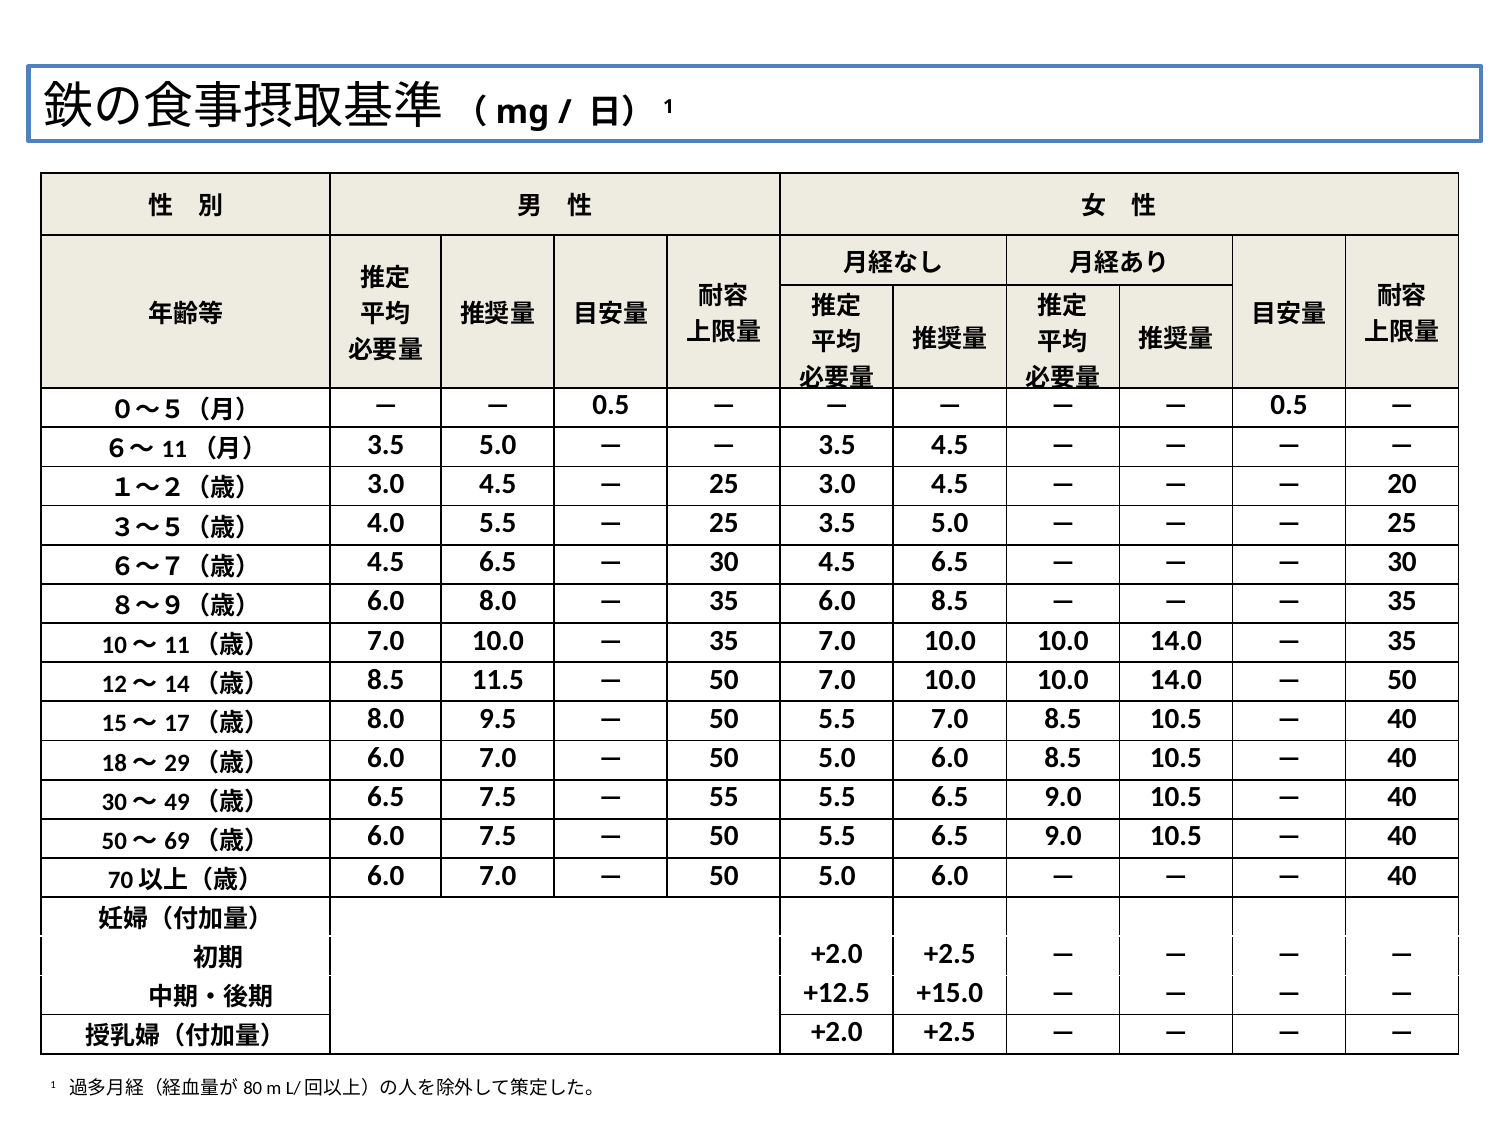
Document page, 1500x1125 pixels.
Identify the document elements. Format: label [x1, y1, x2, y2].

table_cell [42, 506, 329, 544]
table_cell [781, 624, 892, 661]
table_cell [894, 859, 1006, 896]
table_cell [555, 585, 666, 622]
table_cell [1007, 236, 1232, 284]
table_cell [42, 663, 329, 700]
table_cell [1007, 898, 1119, 935]
table_cell [555, 546, 666, 583]
table_cell [894, 663, 1006, 700]
table_cell [1120, 898, 1232, 935]
table_cell [1007, 859, 1119, 896]
table_cell [1120, 546, 1232, 583]
table_cell [1346, 820, 1458, 857]
table_cell [442, 624, 553, 661]
table_cell [1233, 428, 1345, 466]
table_cell [555, 506, 666, 544]
table_cell [1120, 937, 1232, 975]
table_cell [894, 898, 1006, 935]
table_cell [555, 624, 666, 661]
table_cell [331, 546, 440, 583]
table_cell [1120, 1015, 1232, 1053]
table_cell [442, 467, 553, 505]
table_header [42, 174, 329, 234]
table_cell [1007, 389, 1119, 426]
table_cell [42, 741, 329, 779]
table_cell [1120, 467, 1232, 505]
table_cell [1007, 702, 1119, 740]
table_cell [331, 663, 440, 700]
table_cell [442, 663, 553, 700]
table_cell [442, 741, 553, 779]
table_cell [442, 859, 553, 896]
table_cell [41, 1055, 1459, 1099]
table_cell [1007, 546, 1119, 583]
table_cell [442, 389, 553, 426]
table_cell [1120, 389, 1232, 426]
table_cell [442, 506, 553, 544]
table_cell [331, 428, 440, 466]
table_header [331, 174, 779, 234]
table_cell [668, 781, 779, 818]
table_cell [1120, 741, 1232, 779]
table_header [781, 174, 1458, 234]
table_cell [442, 781, 553, 818]
table_cell [1233, 820, 1345, 857]
table_cell [668, 859, 779, 896]
table_cell [668, 585, 779, 622]
table_cell [1346, 389, 1458, 426]
table_cell [781, 937, 892, 975]
table_cell [42, 859, 329, 896]
table_cell [1233, 467, 1345, 505]
table_cell [781, 820, 892, 857]
table_cell [442, 585, 553, 622]
table_cell [42, 937, 329, 975]
table_cell [1007, 286, 1119, 387]
table_cell [42, 898, 329, 935]
table_cell [894, 467, 1006, 505]
table_cell [555, 236, 666, 387]
table_cell [894, 585, 1006, 622]
table_cell [1120, 428, 1232, 466]
table_cell [555, 741, 666, 779]
table_cell [555, 663, 666, 700]
table_cell [1007, 976, 1119, 1014]
table_cell [1007, 1015, 1119, 1053]
table_cell [668, 506, 779, 544]
table_cell [668, 546, 779, 583]
table_cell [781, 741, 892, 779]
table_cell [555, 859, 666, 896]
table_cell [668, 741, 779, 779]
table_cell [781, 585, 892, 622]
table_cell [555, 781, 666, 818]
table_cell [894, 741, 1006, 779]
table_cell [1346, 781, 1458, 818]
table_cell [1346, 741, 1458, 779]
table_cell [1233, 741, 1345, 779]
table_cell [331, 236, 440, 387]
table_cell [1007, 585, 1119, 622]
table_cell [1233, 389, 1345, 426]
table_cell [668, 702, 779, 740]
table_cell [894, 781, 1006, 818]
table_cell [42, 467, 329, 505]
table_cell [1007, 781, 1119, 818]
table_cell [331, 585, 440, 622]
table_cell [781, 286, 892, 387]
table_cell [1007, 506, 1119, 544]
table_cell [1120, 624, 1232, 661]
table_cell [781, 663, 892, 700]
table_cell [1346, 546, 1458, 583]
table_cell [781, 546, 892, 583]
table_cell [1120, 976, 1232, 1014]
table_cell [42, 781, 329, 818]
table_cell [668, 663, 779, 700]
table_cell [1120, 585, 1232, 622]
table_cell [42, 236, 329, 387]
table_cell [442, 546, 553, 583]
table_cell [1346, 236, 1458, 387]
table_cell [894, 976, 1006, 1014]
table_cell [1233, 937, 1345, 975]
table_cell [1007, 820, 1119, 857]
table_cell [1346, 663, 1458, 700]
table_cell [42, 702, 329, 740]
table_cell [1346, 976, 1458, 1014]
text_box [26, 64, 1483, 143]
table_cell [42, 389, 329, 426]
table_cell [1346, 585, 1458, 622]
table_cell [1346, 702, 1458, 740]
table_cell [781, 428, 892, 466]
table_cell [442, 428, 553, 466]
table_cell [331, 781, 440, 818]
table_cell [1233, 898, 1345, 935]
table_cell [894, 624, 1006, 661]
table_cell [894, 546, 1006, 583]
table_cell [331, 624, 440, 661]
table_cell [331, 467, 440, 505]
table_cell [1346, 506, 1458, 544]
table_cell [555, 702, 666, 740]
table_cell [1346, 624, 1458, 661]
table_cell [1346, 859, 1458, 896]
table_cell [781, 781, 892, 818]
table_cell [1233, 1015, 1345, 1053]
table_cell [555, 389, 666, 426]
table_cell [1007, 937, 1119, 975]
table_cell [1007, 624, 1119, 661]
table_cell [42, 624, 329, 661]
table_cell [1233, 506, 1345, 544]
table_cell [668, 467, 779, 505]
table_cell [781, 506, 892, 544]
table_cell [1120, 663, 1232, 700]
table_cell [331, 741, 440, 779]
table_cell [1007, 467, 1119, 505]
table_cell [1233, 236, 1345, 387]
table_cell [781, 859, 892, 896]
table_cell [1233, 663, 1345, 700]
table_cell [1346, 428, 1458, 466]
table_cell [894, 937, 1006, 975]
table_cell [1346, 1015, 1458, 1053]
table_cell [1120, 702, 1232, 740]
table_cell [781, 236, 1006, 284]
table_cell [42, 1015, 329, 1053]
table_cell [781, 1015, 892, 1053]
table_cell [894, 389, 1006, 426]
table_cell [1120, 506, 1232, 544]
table_cell [668, 236, 779, 387]
table_cell [331, 898, 779, 1053]
table_cell [894, 506, 1006, 544]
table_cell [555, 820, 666, 857]
table_cell [668, 624, 779, 661]
table_cell [1120, 859, 1232, 896]
table_cell [1233, 976, 1345, 1014]
table_cell [894, 428, 1006, 466]
table_cell [555, 467, 666, 505]
table_cell [1233, 546, 1345, 583]
table_cell [42, 820, 329, 857]
table_cell [1346, 937, 1458, 975]
table_cell [1233, 624, 1345, 661]
table_cell [781, 389, 892, 426]
table_cell [42, 976, 329, 1014]
table_cell [42, 428, 329, 466]
table_cell [894, 286, 1006, 387]
table_cell [1007, 663, 1119, 700]
table_cell [42, 585, 329, 622]
table_cell [781, 898, 892, 935]
table_cell [331, 389, 440, 426]
table_cell [781, 467, 892, 505]
table_cell [331, 859, 440, 896]
table_cell [894, 1015, 1006, 1053]
table_cell [331, 702, 440, 740]
table_cell [894, 820, 1006, 857]
table_cell [781, 976, 892, 1014]
table_cell [1120, 820, 1232, 857]
table_cell [1007, 428, 1119, 466]
table_cell [781, 702, 892, 740]
table_cell [668, 389, 779, 426]
table_cell [42, 546, 329, 583]
table_cell [1233, 702, 1345, 740]
table_cell [1346, 898, 1458, 935]
table_cell [1346, 467, 1458, 505]
table_cell [1120, 781, 1232, 818]
table_cell [1233, 585, 1345, 622]
table_cell [1120, 286, 1232, 387]
table_cell [668, 820, 779, 857]
table_cell [442, 702, 553, 740]
table_cell [894, 702, 1006, 740]
table_cell [1007, 741, 1119, 779]
table_cell [331, 820, 440, 857]
table_cell [331, 506, 440, 544]
table_cell [1233, 859, 1345, 896]
table_cell [442, 820, 553, 857]
table_cell [1233, 781, 1345, 818]
table_cell [668, 428, 779, 466]
table_cell [442, 236, 553, 387]
table_cell [555, 428, 666, 466]
